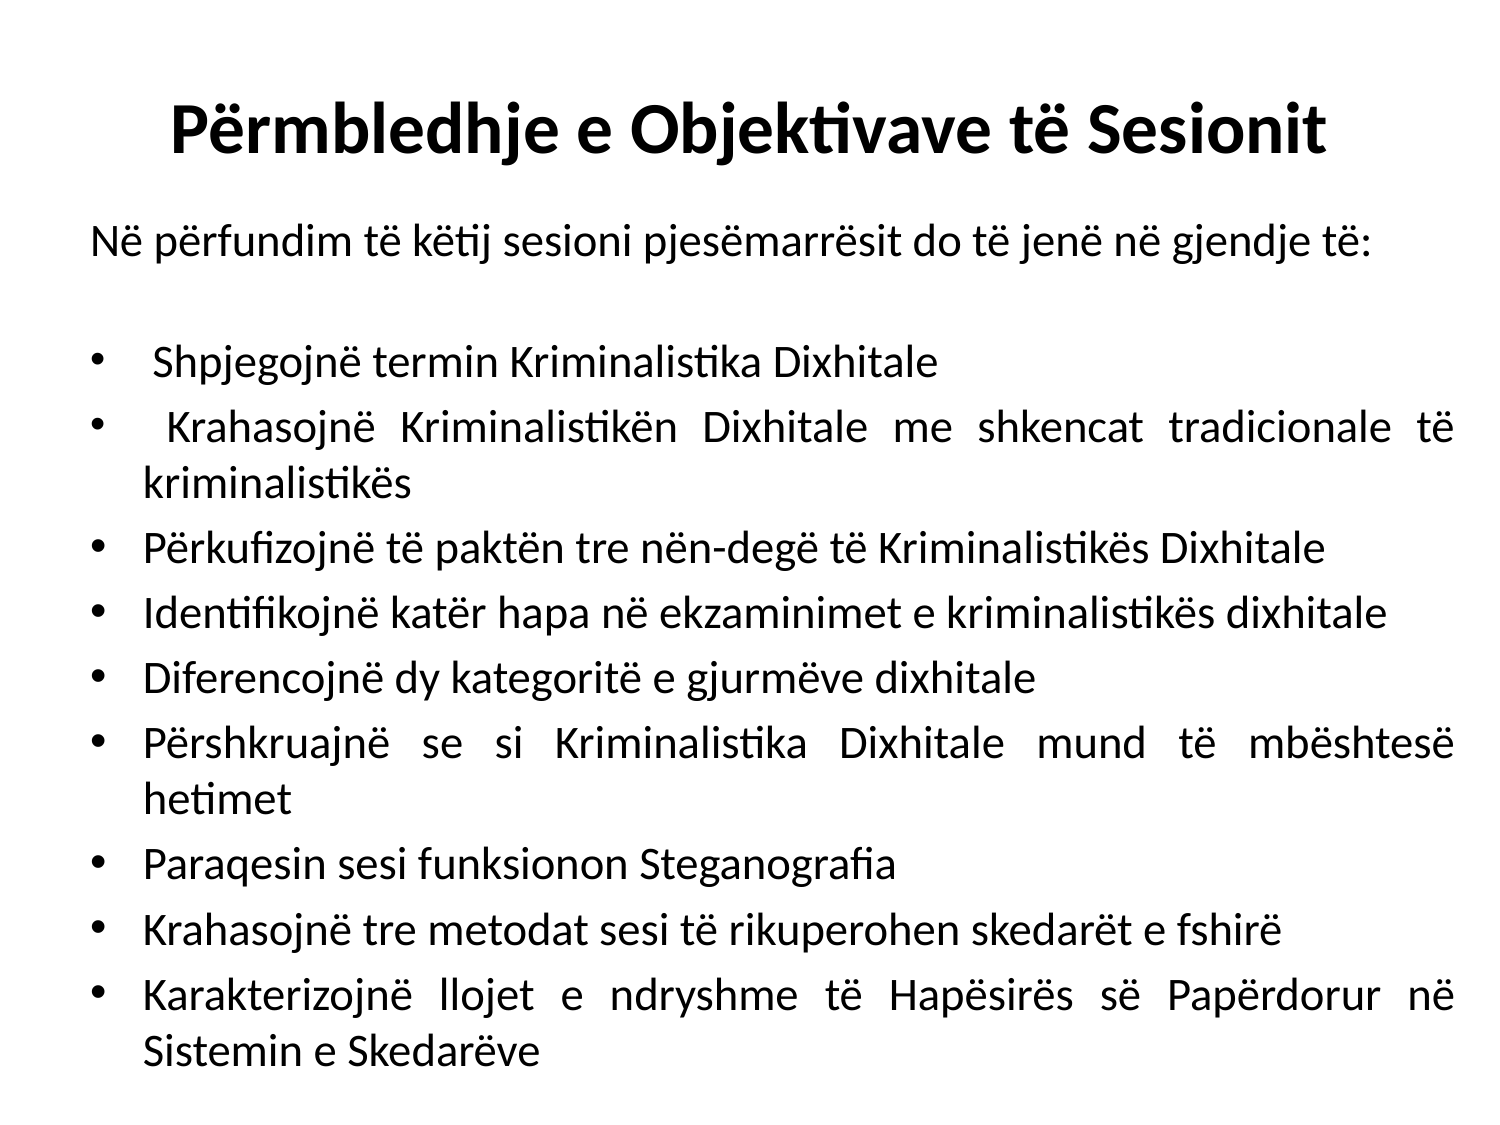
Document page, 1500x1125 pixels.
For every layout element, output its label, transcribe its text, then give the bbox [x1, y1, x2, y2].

title Përmbledhje e Objektivave të Sesionit [75, 45, 1425, 202]
text_box Në përfundim të këtij sesioni pjesëmarrësit do të jenë në gjendje të: Shpjegojnë termin Kriminalistika Dixhitale Krahasojnë Kriminalistikën Dixhitale me shkencat tradicionale të kriminalistikës Përkufizojnë të paktën tre nën-degë të Kriminalistikës Dixhitale Identifikojnë katër hapa në ekzaminimet e kriminalistikës dixhitale Diferencojnë dy kategoritë e gjurmëve dixhitale Përshkruajnë se si Kriminalistika Dixhitale mund të mbështesë hetimet Paraqesin sesi funksionon Steganografia Krahasojnë tre metodat sesi të rikuperohen skedarët e fshirë Karakterizojnë llojet e ndryshme të Hapësirës së Papërdorur në Sistemin e Skedarëve [74, 202, 1472, 1096]
